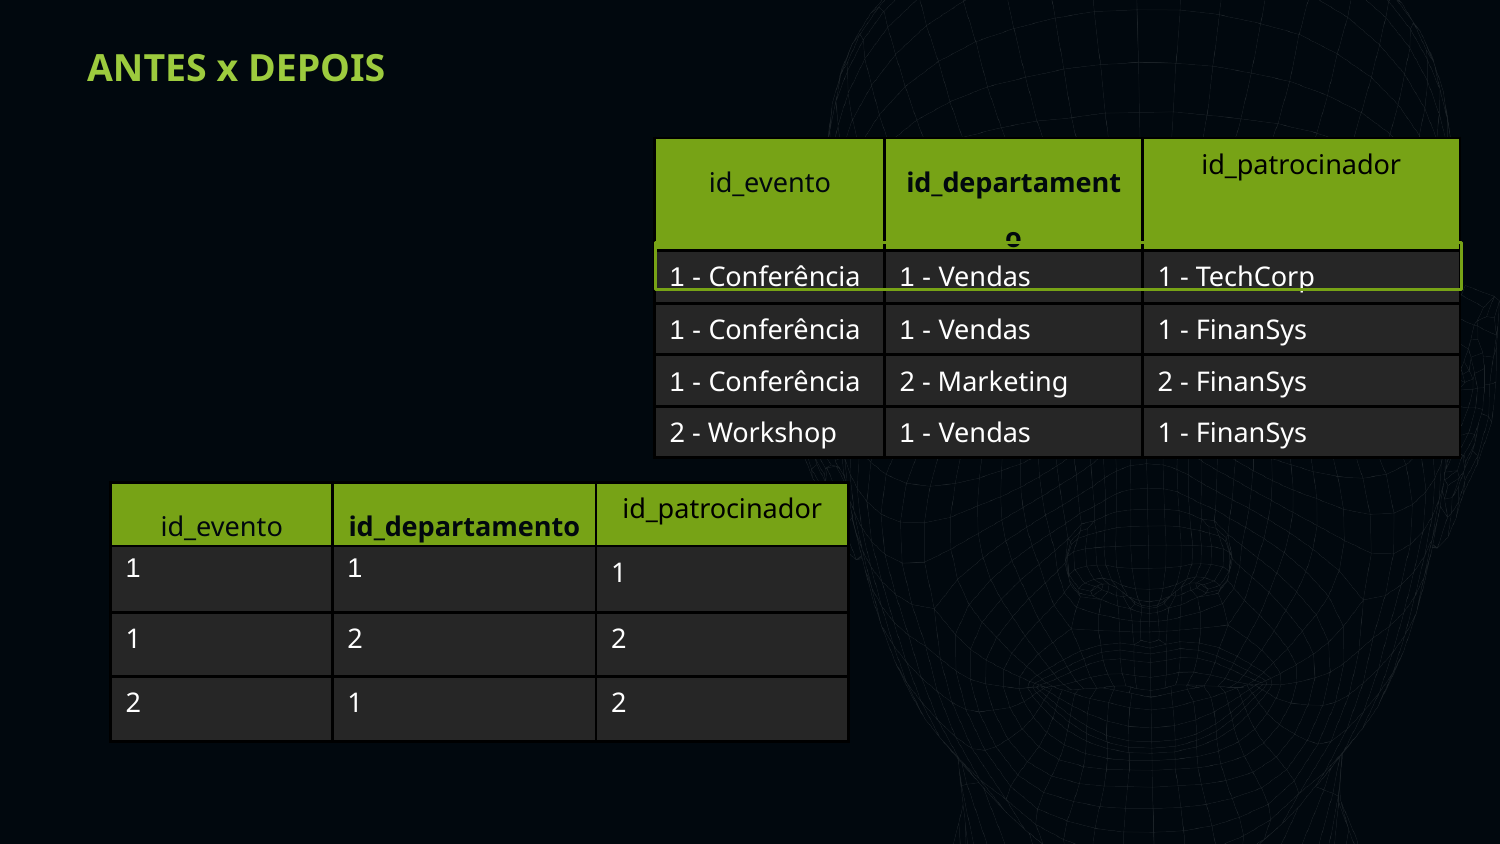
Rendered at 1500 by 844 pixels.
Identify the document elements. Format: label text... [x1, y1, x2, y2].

table_cell 1 [597, 547, 847, 611]
table_header id_departamento [334, 484, 595, 545]
text_box ANTES x DEPOIS [72, 29, 1157, 105]
table_cell 1 - Conferência [656, 290, 883, 302]
table_header id_evento [656, 139, 883, 242]
table_header id_patrocinador [1144, 139, 1459, 242]
table_cell 2 [597, 678, 847, 740]
table_cell 2 - Workshop [656, 408, 883, 456]
table_cell 1 - FinanSys [1144, 408, 1459, 456]
table_cell 1 [112, 547, 331, 611]
table_header id_patrocinador [597, 484, 847, 545]
table_cell 2 - FinanSys [1144, 356, 1459, 405]
table_cell 1 - Conferência [656, 305, 883, 353]
table_cell 1 - Vendas [886, 305, 1141, 353]
table_cell 1 [334, 678, 595, 740]
text_box [655, 242, 1462, 290]
table_cell 2 - Marketing [886, 356, 1141, 405]
table_cell 1 - Vendas [886, 290, 1141, 302]
table_cell 1 [334, 547, 595, 611]
table_header id_departamento [886, 139, 1141, 242]
table_cell 1 - Vendas [886, 408, 1141, 456]
table_cell 2 [112, 678, 331, 740]
table_cell 1 - FinanSys [1144, 305, 1459, 353]
table_cell 2 [597, 614, 847, 675]
table_cell 1 - TechCorp [1144, 290, 1459, 302]
table_cell 2 [334, 614, 595, 675]
table_header id_evento [112, 484, 331, 545]
table_cell 1 [112, 614, 331, 675]
table_cell 1 - Conferência [656, 356, 883, 405]
